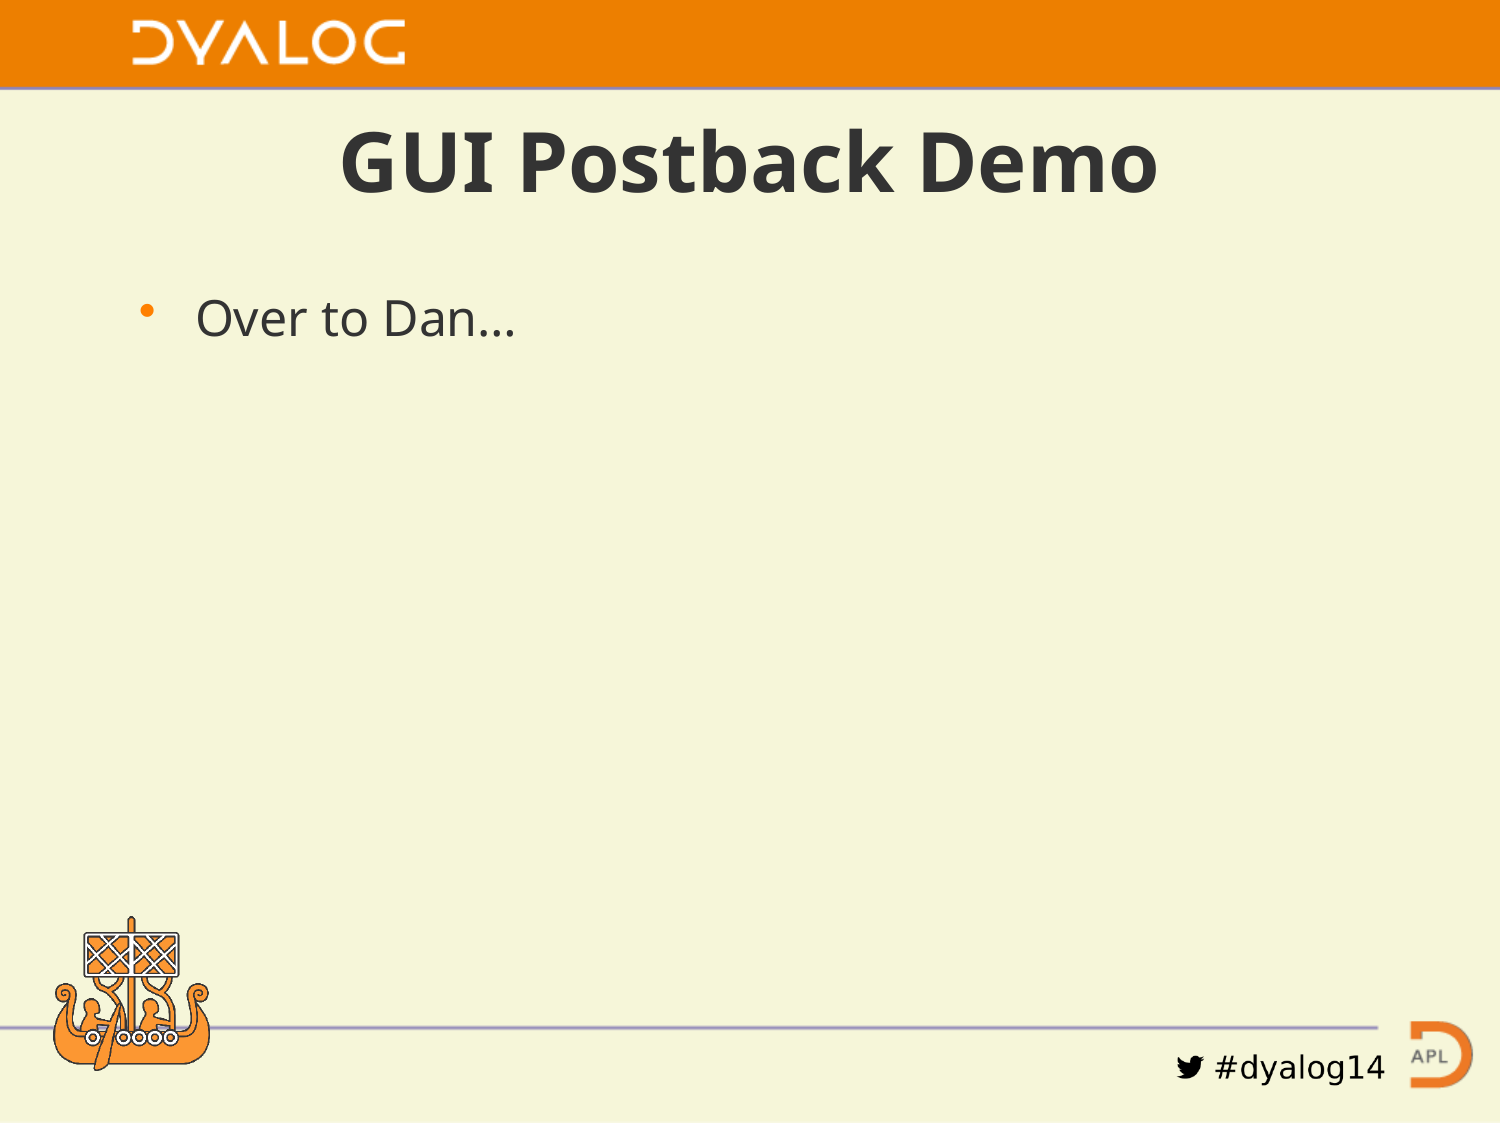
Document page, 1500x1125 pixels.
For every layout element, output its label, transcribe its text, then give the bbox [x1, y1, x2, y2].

list Over to Dan… [123, 278, 1376, 917]
picture [0, 0, 1500, 1123]
title GUI Postback Demo [123, 101, 1376, 254]
